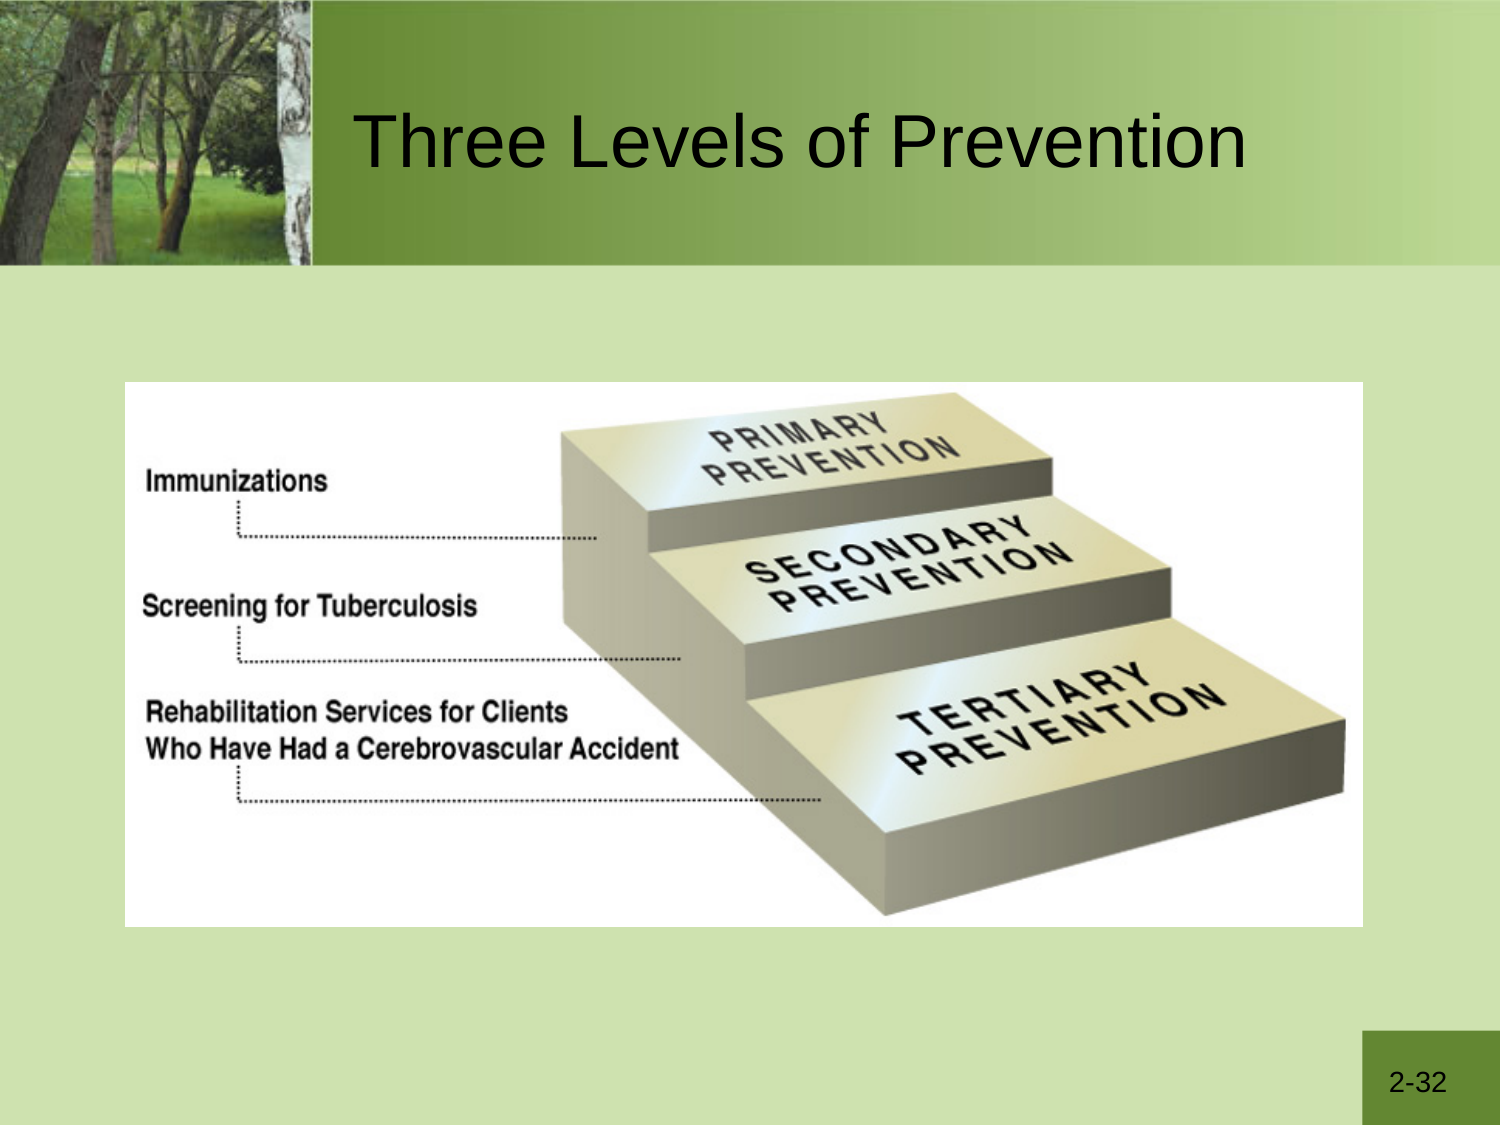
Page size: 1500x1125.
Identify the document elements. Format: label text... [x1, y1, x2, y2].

slide_number 2-32 [1149, 1031, 1463, 1107]
picture [0, 0, 1500, 1125]
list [124, 382, 1363, 928]
title Three Levels of Prevention [337, 24, 1438, 250]
